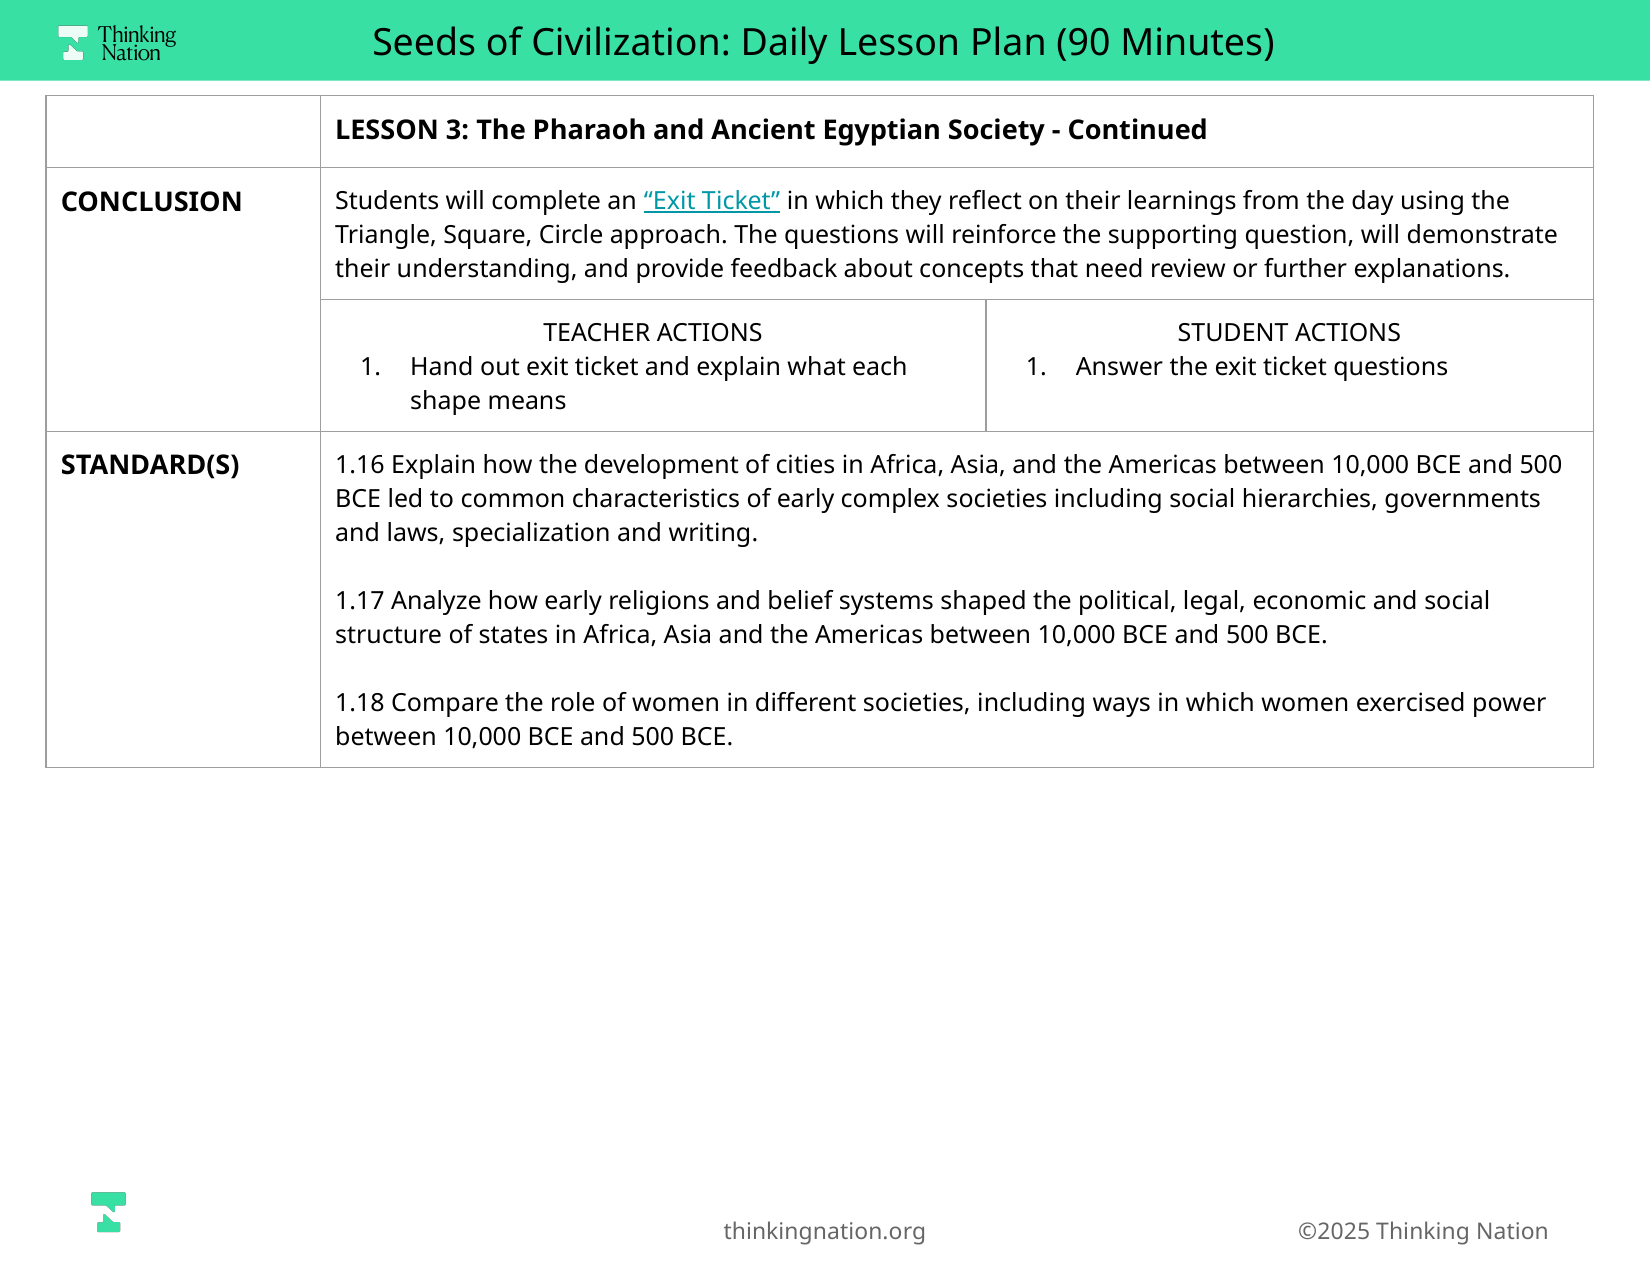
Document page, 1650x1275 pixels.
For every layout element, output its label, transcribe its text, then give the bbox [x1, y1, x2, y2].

text_box Seeds of Civilization: Daily Lesson Plan (90 Minutes) [0, 0, 1650, 81]
picture [45, 14, 180, 85]
table_cell STUDENT ACTIONS Answer the exit ticket questions [987, 300, 1593, 431]
table_header [47, 96, 320, 167]
table_cell STANDARD(S) [47, 432, 320, 767]
table_cell Students will complete an “Exit Ticket” in which they reflect on their learnings from the day using the Triangle, Square, Circle approach. The questions will reinforce the supporting question, will demonstrate their understanding, and provide feedback about concepts that need review or further explanations. [321, 168, 1593, 299]
text_box thinkingnation.org [629, 1200, 1021, 1240]
table_cell TEACHER ACTIONS Hand out exit ticket and explain what each shape means [321, 300, 985, 431]
table_cell 1.16 Explain how the development of cities in Africa, Asia, and the Americas between 10,000 BCE and 500 BCE led to common characteristics of early complex societies including social hierarchies, governments and laws, specialization and writing. 1.17 Analyze how early religions and belief systems shaped the political, legal, economic and social structure of states in Africa, Asia and the Americas between 10,000 BCE and 500 BCE. 1.18 Compare the role of women in different societies, including ways in which women exercised power between 10,000 BCE and 500 BCE. [321, 432, 1593, 767]
picture [80, 1184, 136, 1240]
table_header LESSON 3: The Pharaoh and Ancient Egyptian Society - Continued [321, 96, 1593, 167]
table_cell CONCLUSION [47, 168, 320, 431]
text_box ©2025 Thinking Nation [1174, 1200, 1566, 1240]
